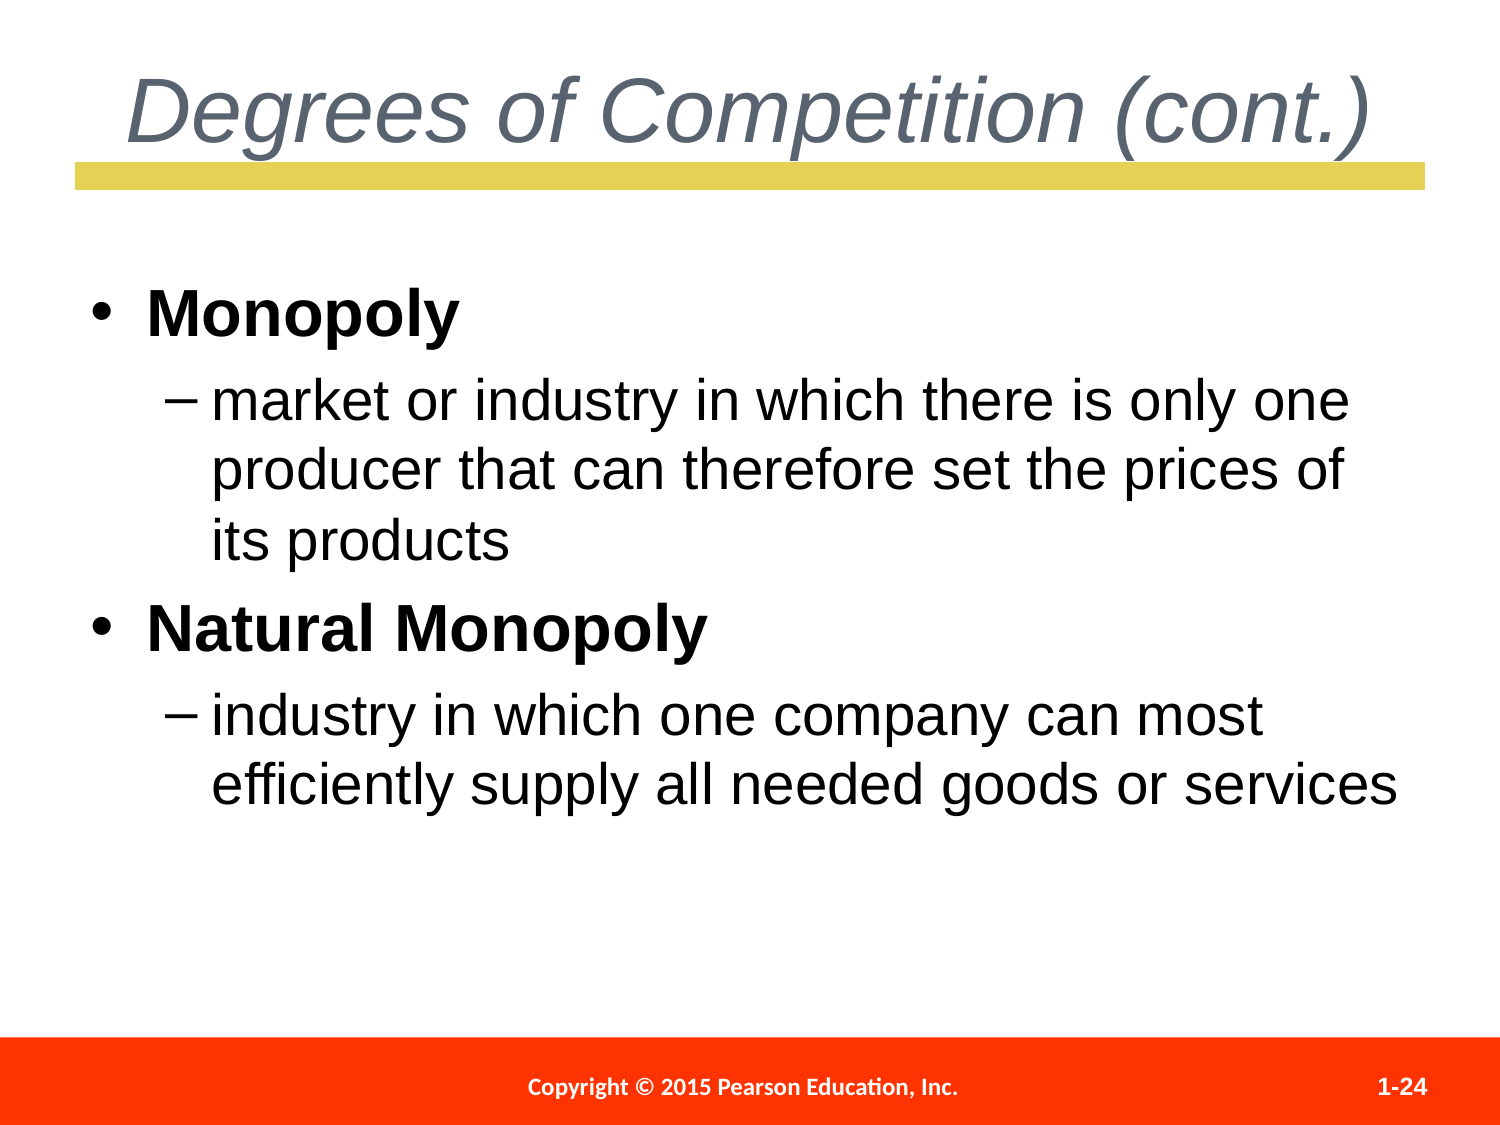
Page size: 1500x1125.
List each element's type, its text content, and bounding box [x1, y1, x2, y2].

text_box Degrees of Competition (cont.) [74, 12, 1425, 200]
list Monopoly market or industry in which there is only one producer that can therefore set the prices of its products Natural Monopoly industry in which one company can most efficiently supply all needed goods or services [74, 262, 1426, 1006]
